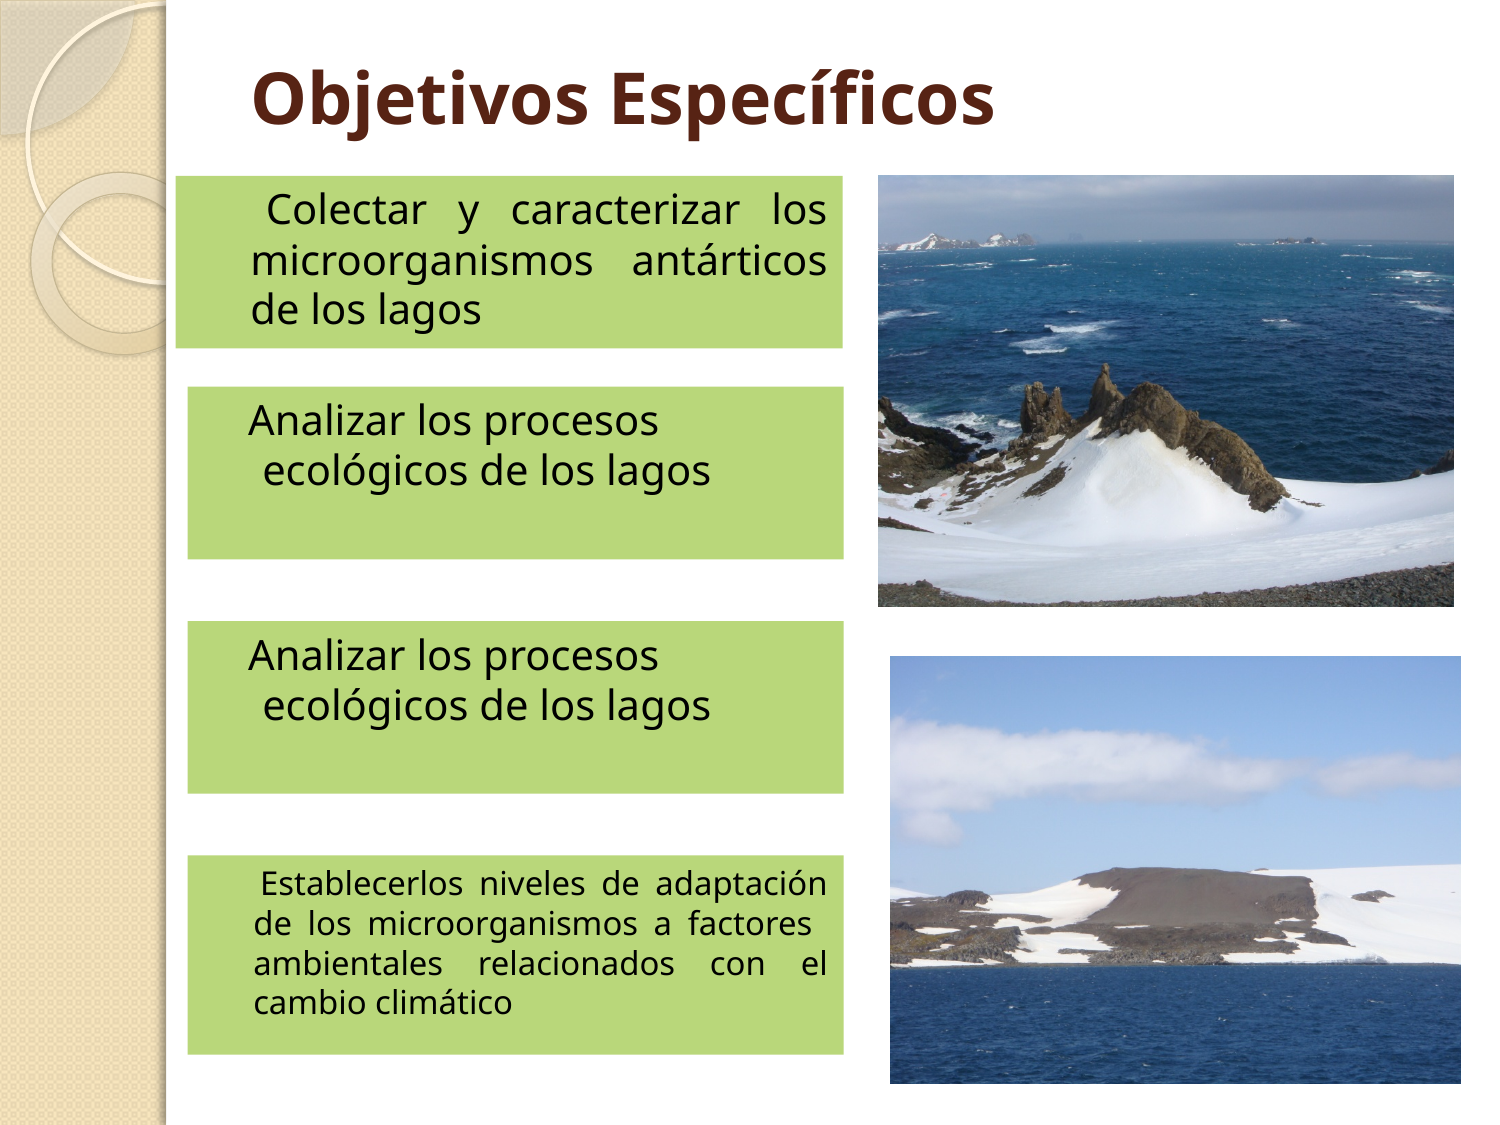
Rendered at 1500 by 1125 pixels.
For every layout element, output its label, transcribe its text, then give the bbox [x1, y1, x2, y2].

list Colectar y caracterizar los microorganismos antárticos de los lagos [175, 175, 843, 349]
text_box Establecerlos niveles de adaptación de los microorganismos a factores ambientales relacionados con el cambio climático [187, 855, 844, 1055]
picture [878, 175, 1454, 607]
title Objetivos Específicos [235, 45, 1466, 233]
picture [890, 656, 1461, 1084]
text_box Analizar los procesos ecológicos de los lagos [187, 621, 844, 794]
text_box Analizar los procesos ecológicos de los lagos [187, 386, 844, 560]
